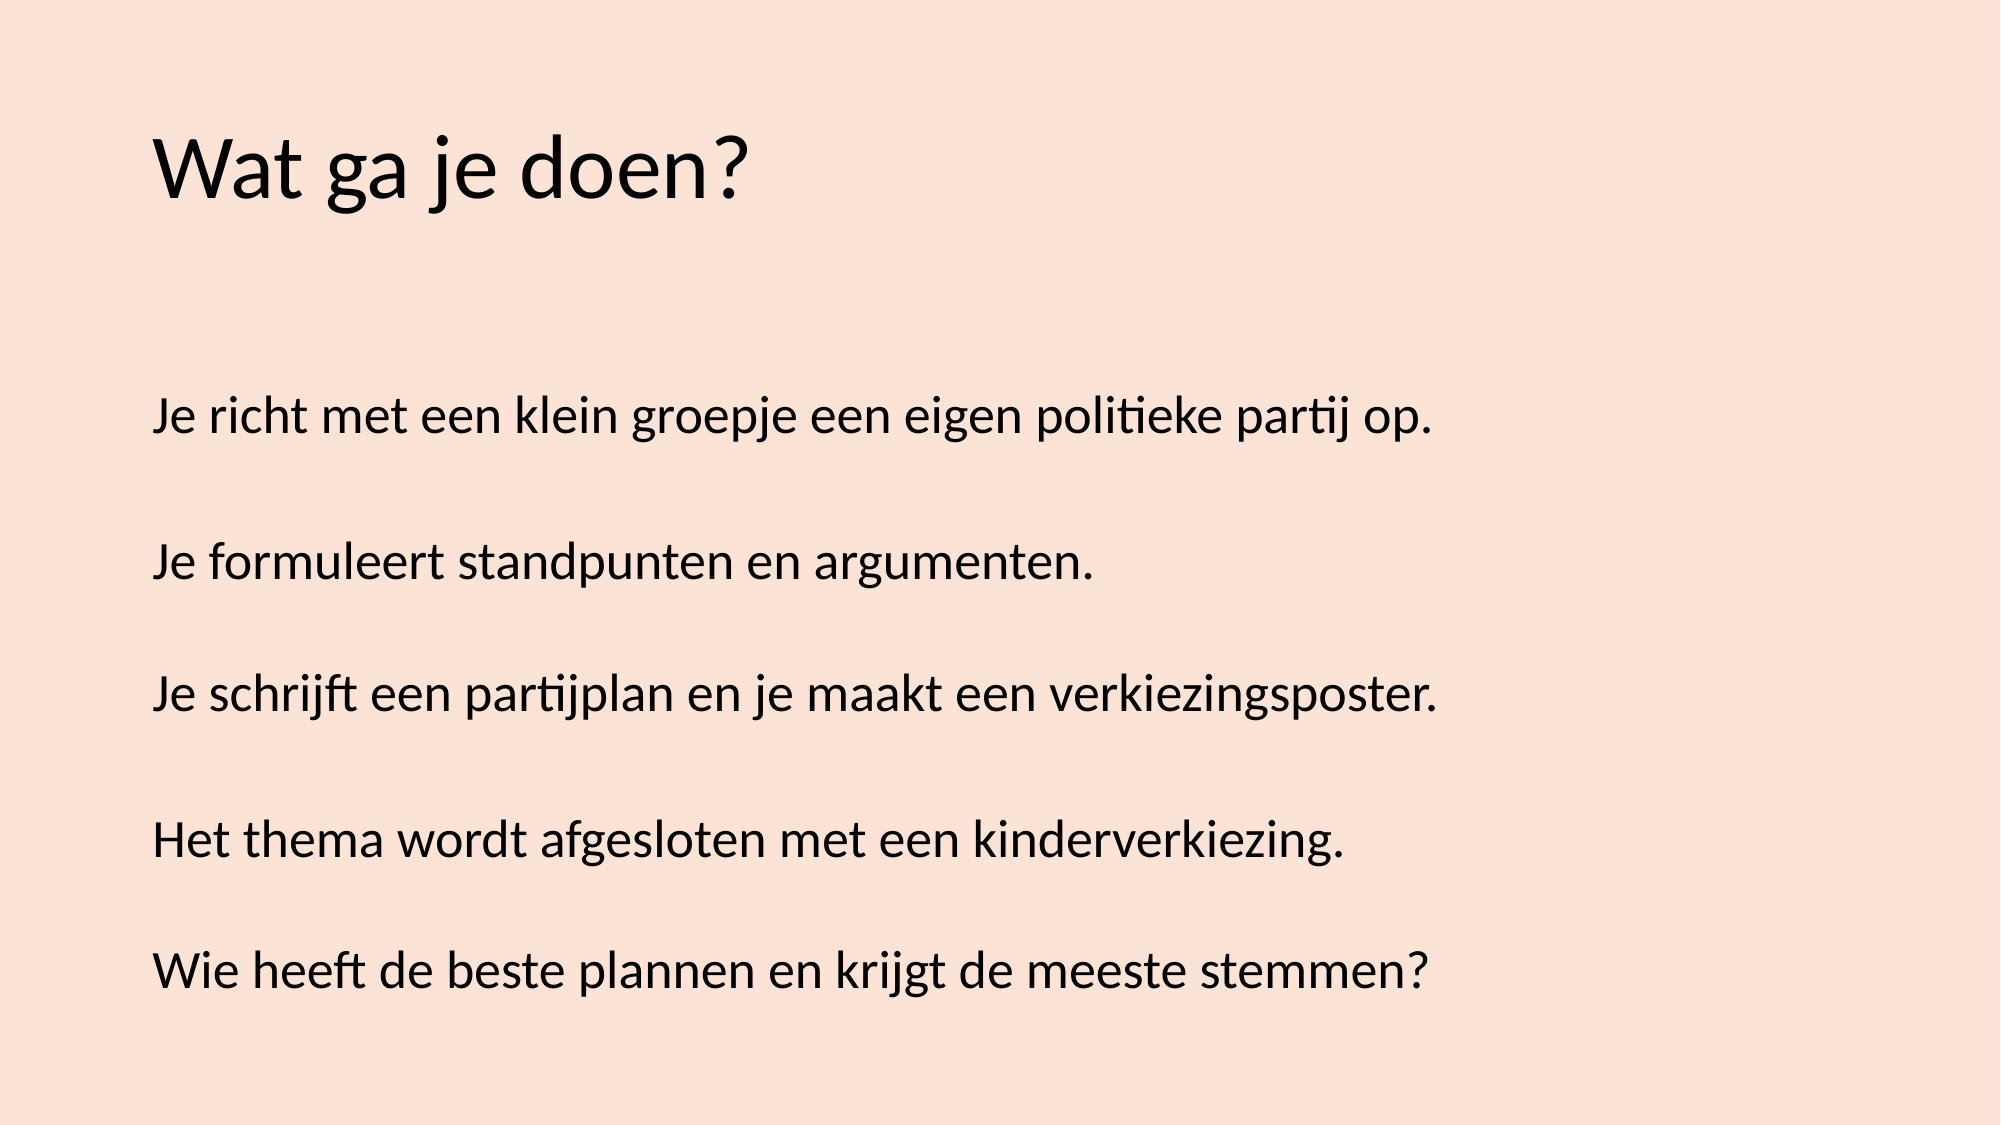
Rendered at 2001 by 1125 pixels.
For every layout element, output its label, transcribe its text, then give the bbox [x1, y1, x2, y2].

list Je richt met een klein groepje een eigen politieke partij op. Je formuleert standpunten en argumenten. Je schrijft een partijplan en je maakt een verkiezingsposter. Het thema wordt afgesloten met een kinderverkiezing. Wie heeft de beste plannen en krijgt de meeste stemmen? [137, 299, 1863, 1014]
title Wat ga je doen? [137, 59, 1863, 278]
